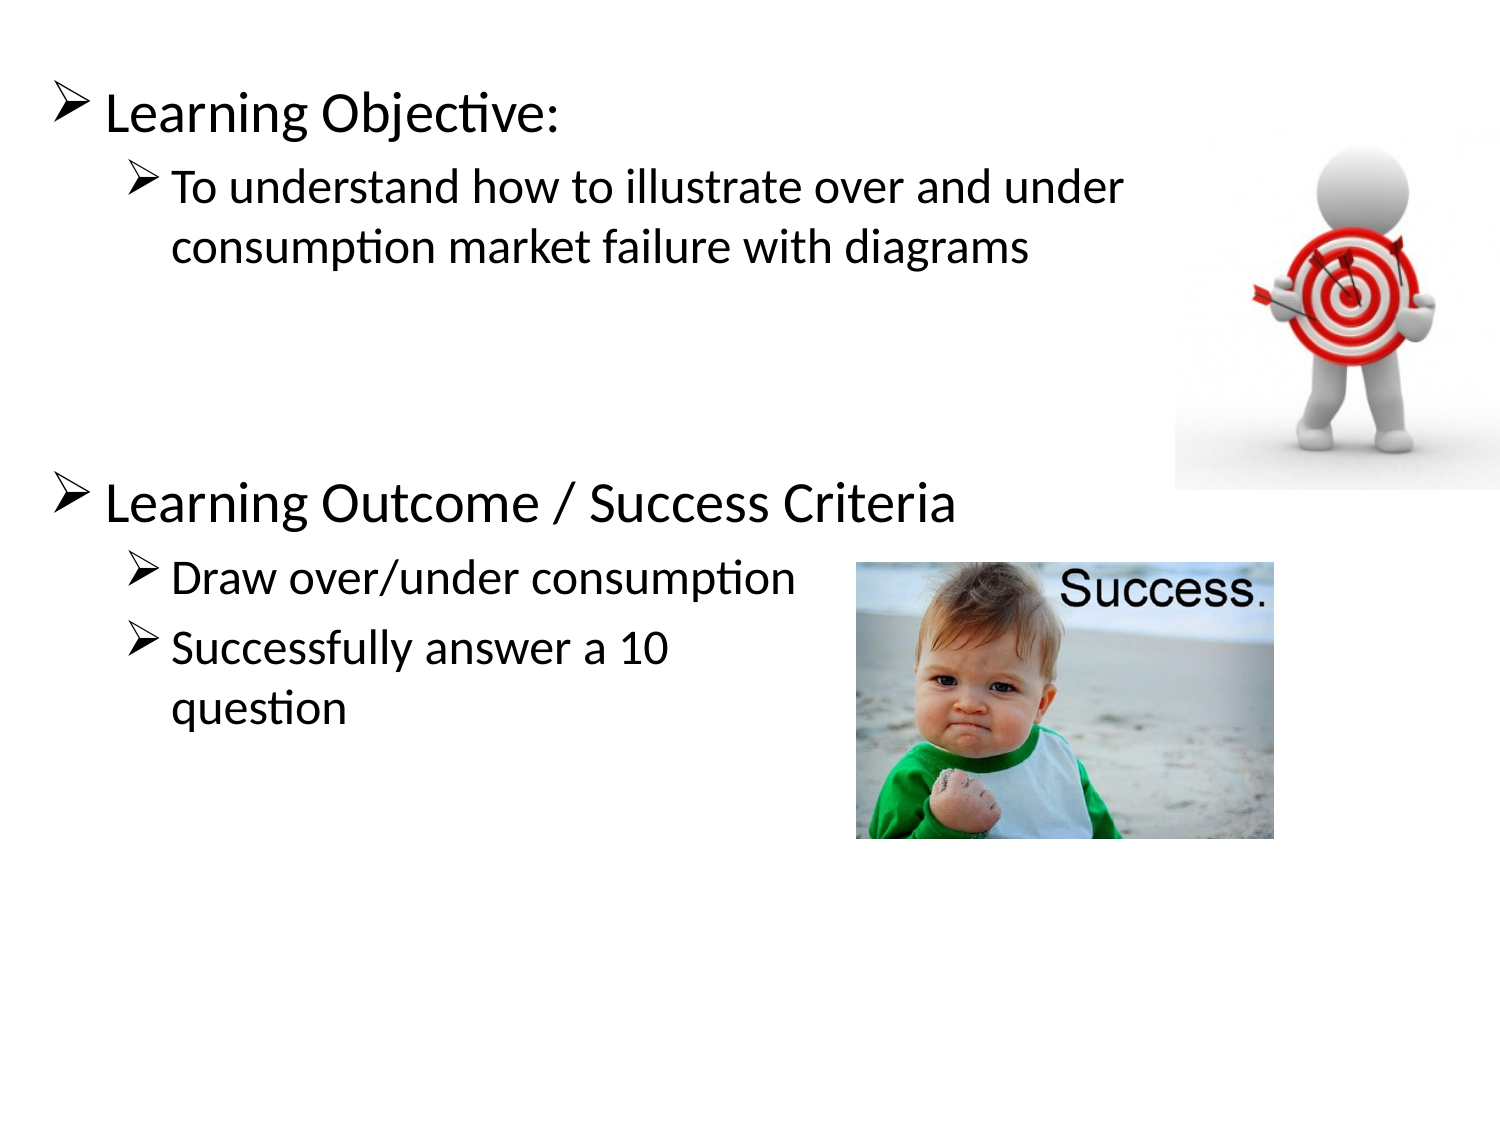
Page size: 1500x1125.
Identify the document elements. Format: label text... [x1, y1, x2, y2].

picture [855, 562, 1275, 839]
list Learning Objective: To understand how to illustrate over and under consumption market failure with diagrams Learning Outcome / Success Criteria Draw over/under consumption Successfully answer a 10 mark question [34, 66, 1385, 669]
picture [1174, 125, 1500, 491]
